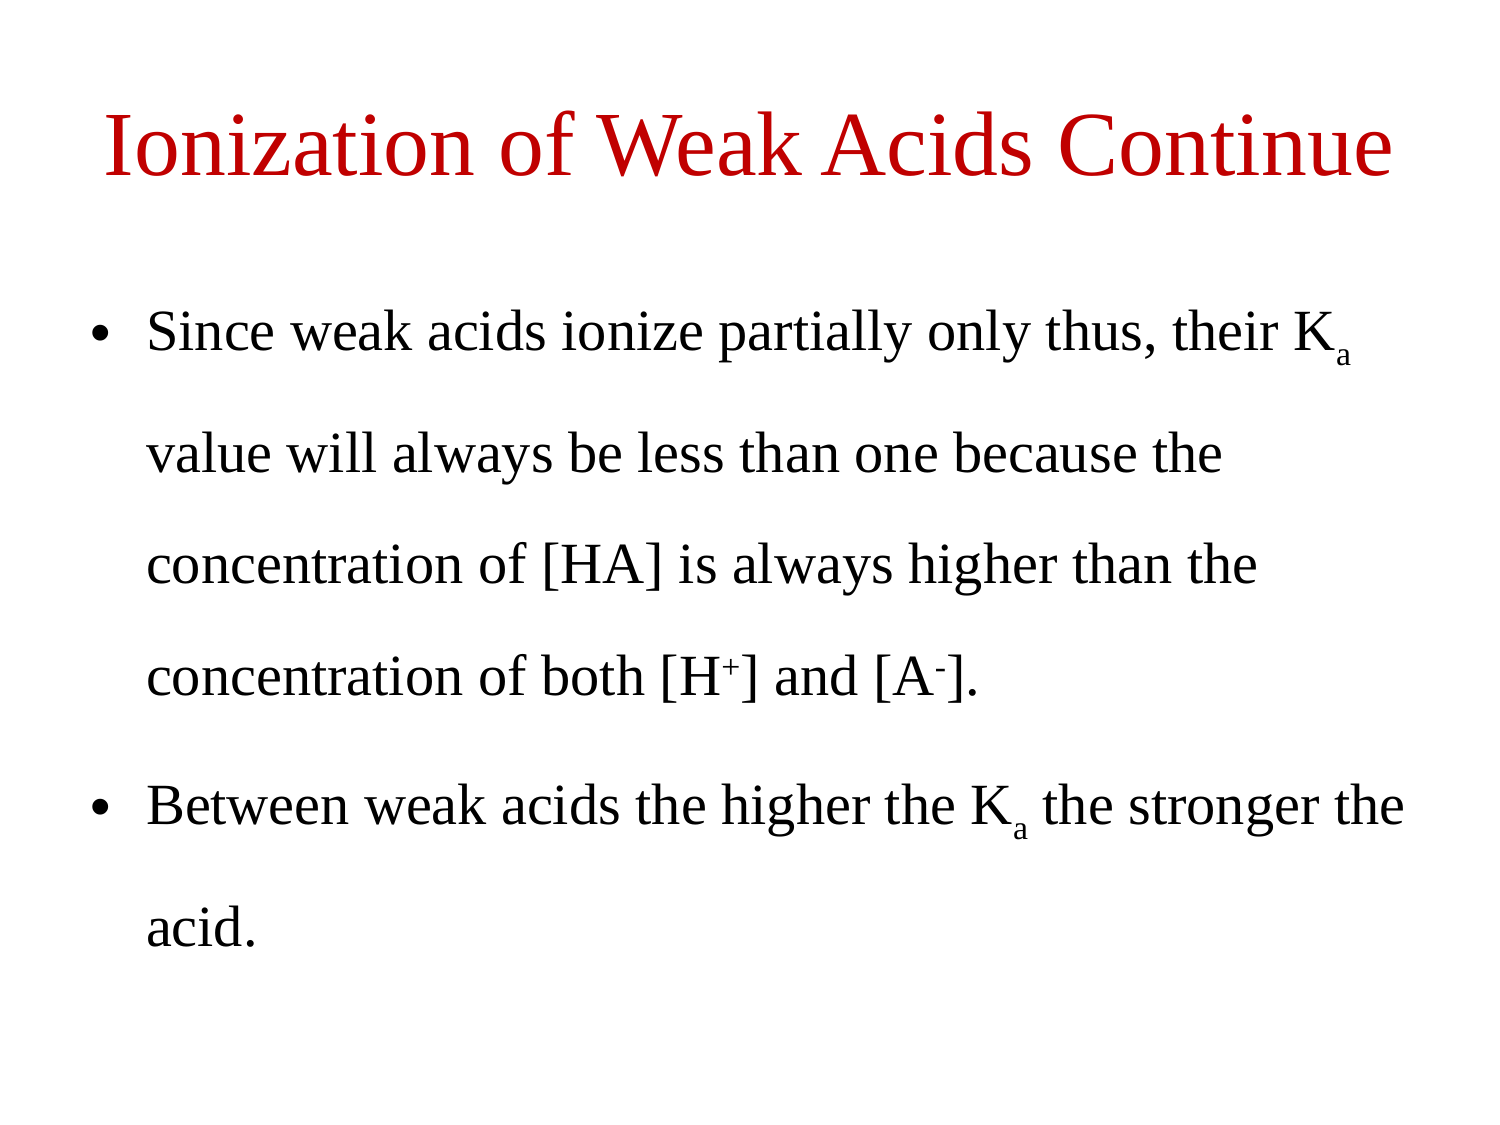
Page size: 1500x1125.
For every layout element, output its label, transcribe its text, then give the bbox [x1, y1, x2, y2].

title Ionization of Weak Acids Continue [75, 45, 1425, 233]
list Since weak acids ionize partially only thus, their Ka value will always be less than one because the concentration of [HA] is always higher than the concentration of both [H+] and [A-]. Between weak acids the higher the Ka the stronger the acid. [75, 237, 1425, 980]
